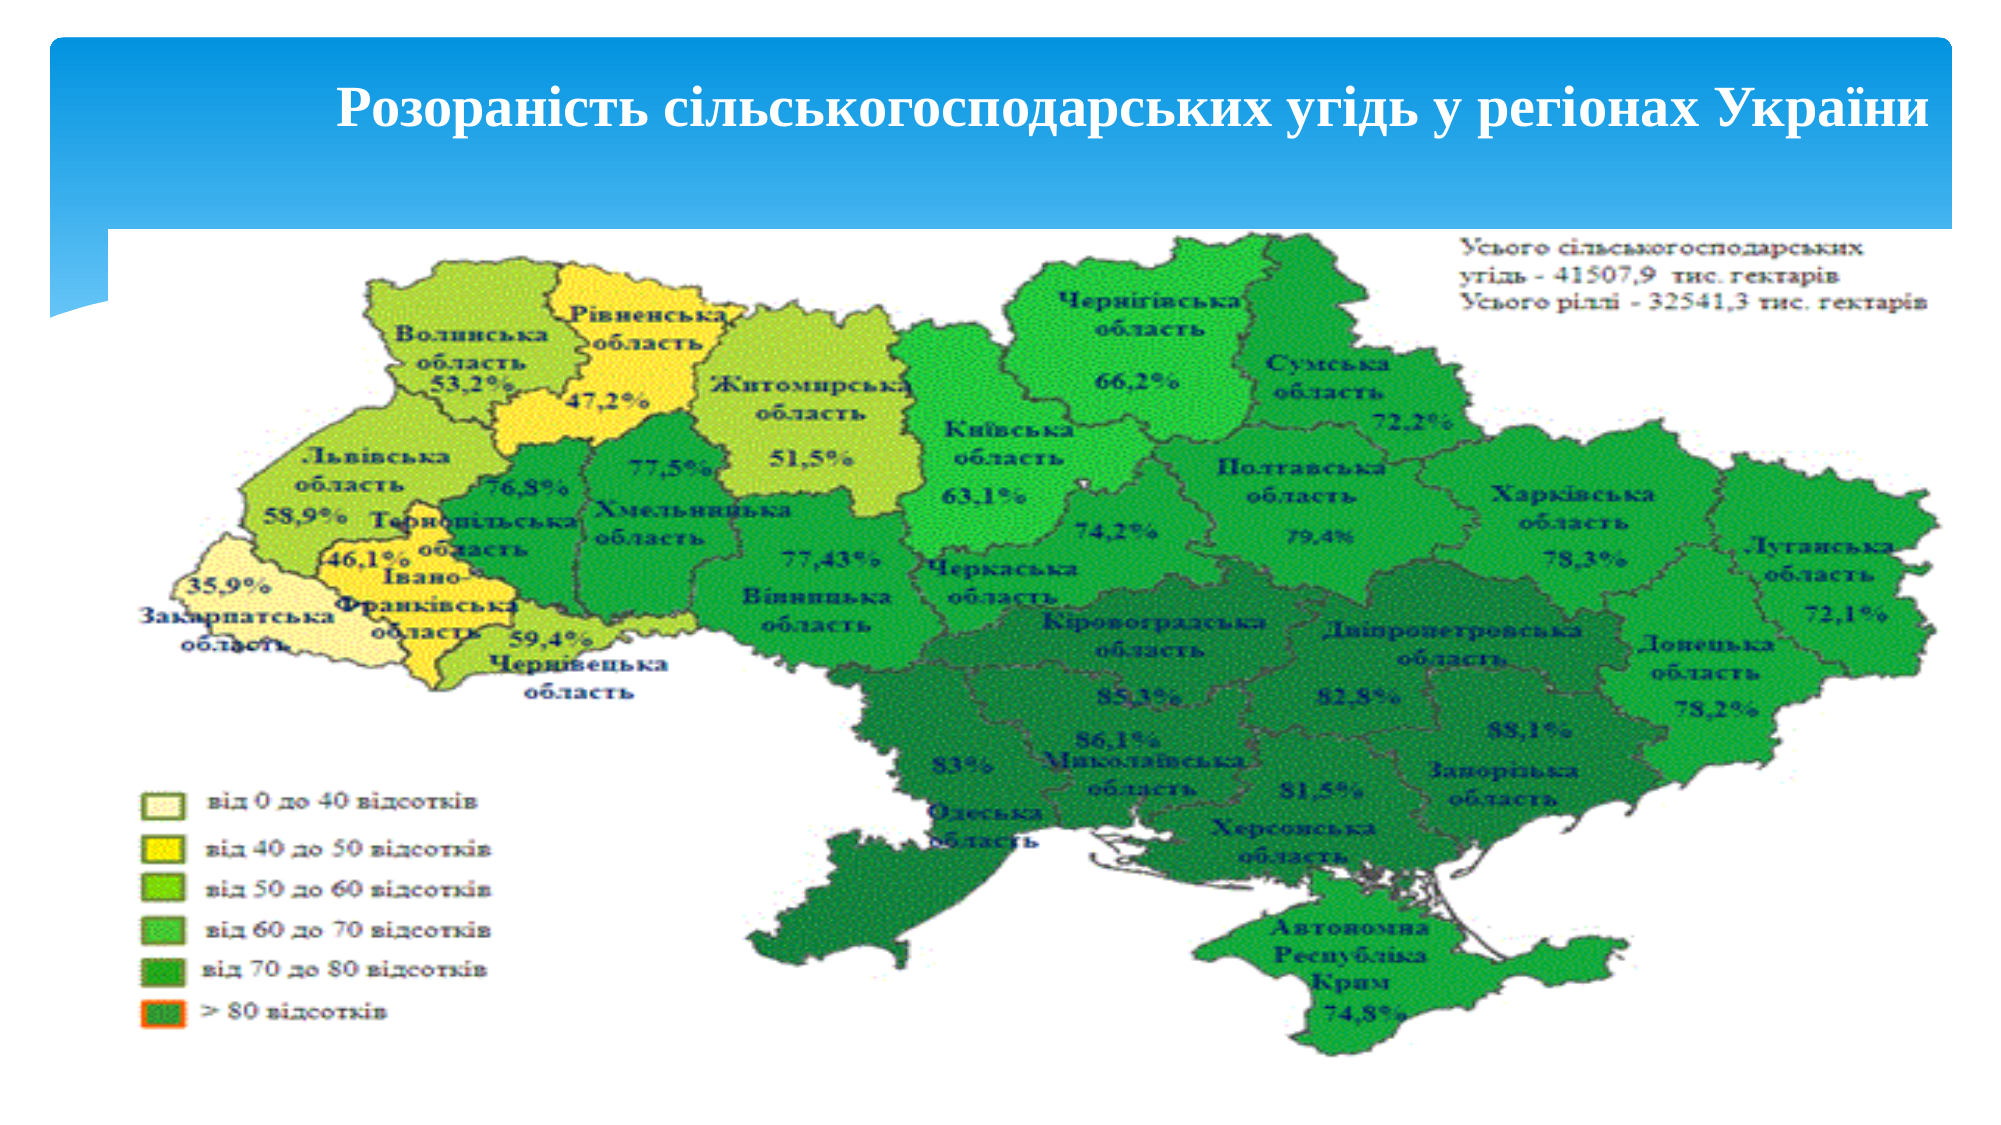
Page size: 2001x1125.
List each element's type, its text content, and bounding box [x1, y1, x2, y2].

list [108, 229, 1953, 1062]
title Розораність сільськогосподарських угідь у регіонах України [313, 45, 1954, 161]
